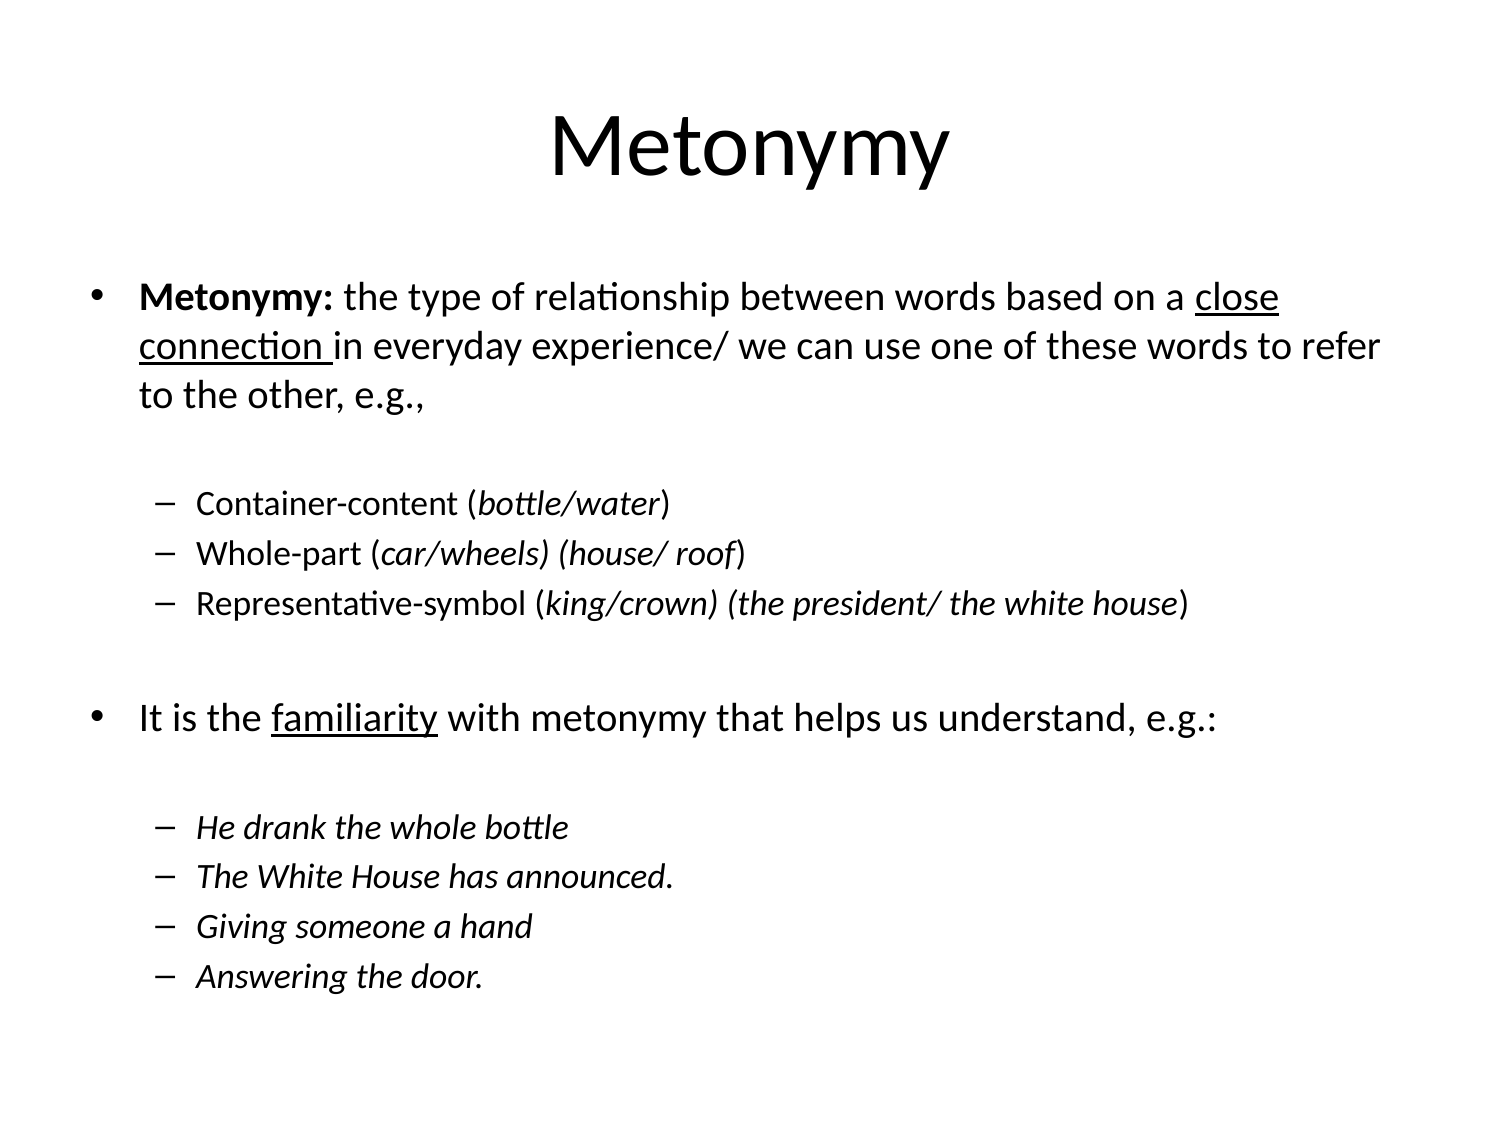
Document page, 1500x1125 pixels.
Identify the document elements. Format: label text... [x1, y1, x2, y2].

list Metonymy: the type of relationship between words based on a close connection in everyday experience/ we can use one of these words to refer to the other, e.g., Container-content (bottle/water) Whole-part (car/wheels) (house/ roof) Representative-symbol (king/crown) (the president/ the white house) It is the familiarity with metonymy that helps us understand, e.g.: He drank the whole bottle The White House has announced. Giving someone a hand Answering the door. [75, 262, 1425, 1005]
title Metonymy [75, 45, 1425, 233]
